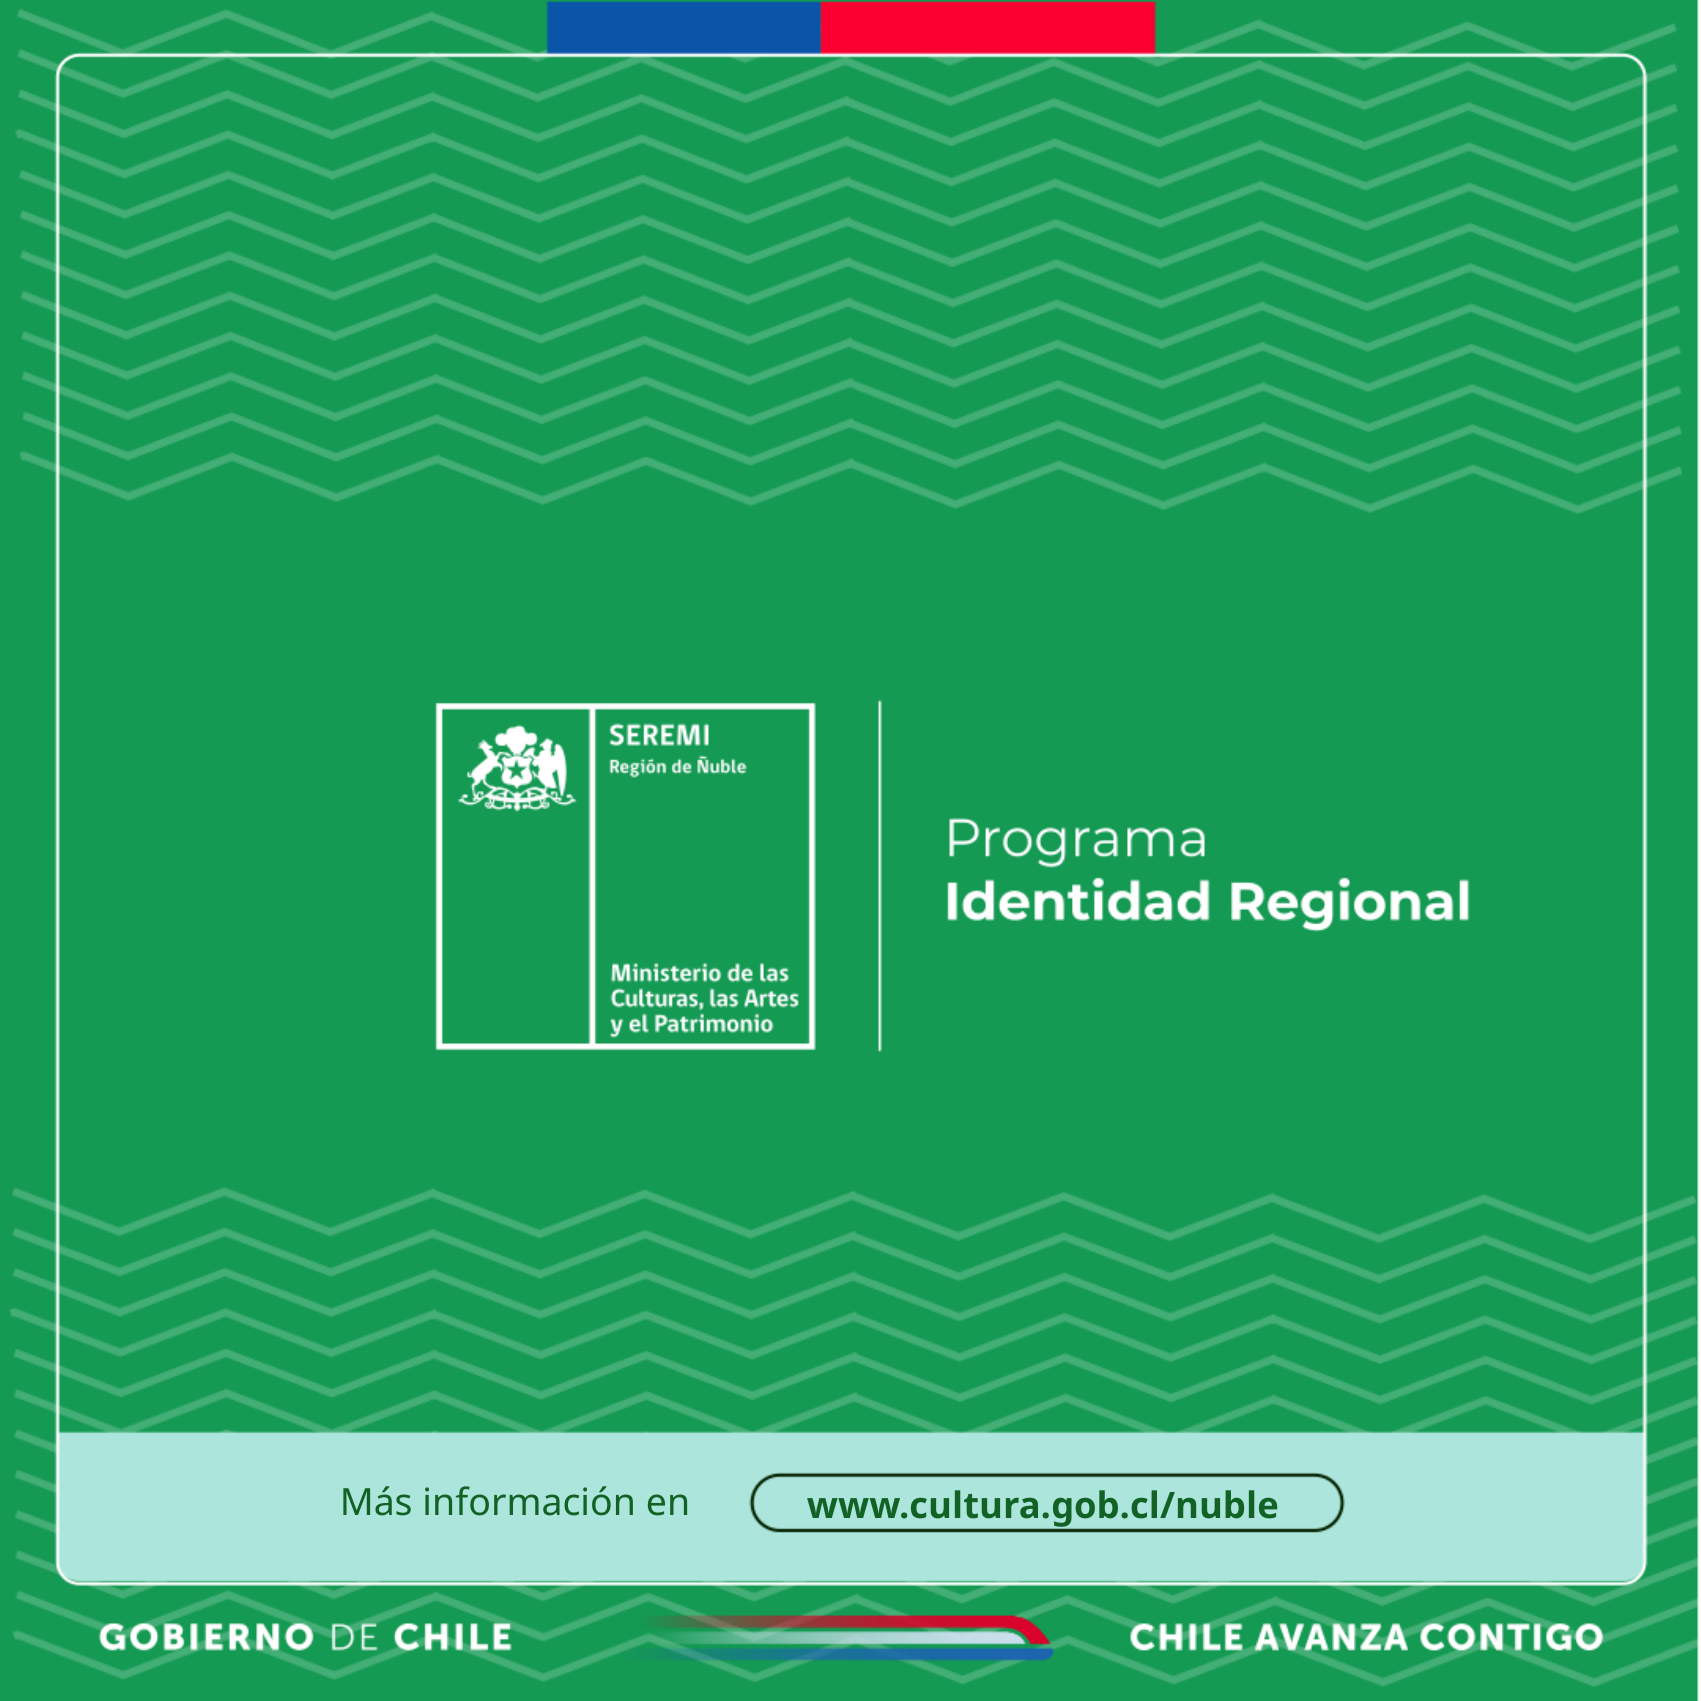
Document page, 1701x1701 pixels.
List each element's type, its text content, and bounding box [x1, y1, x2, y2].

text_box Más información en [325, 1470, 706, 1530]
text_box www.cultura.gob.cl/nuble [792, 1474, 1295, 1534]
